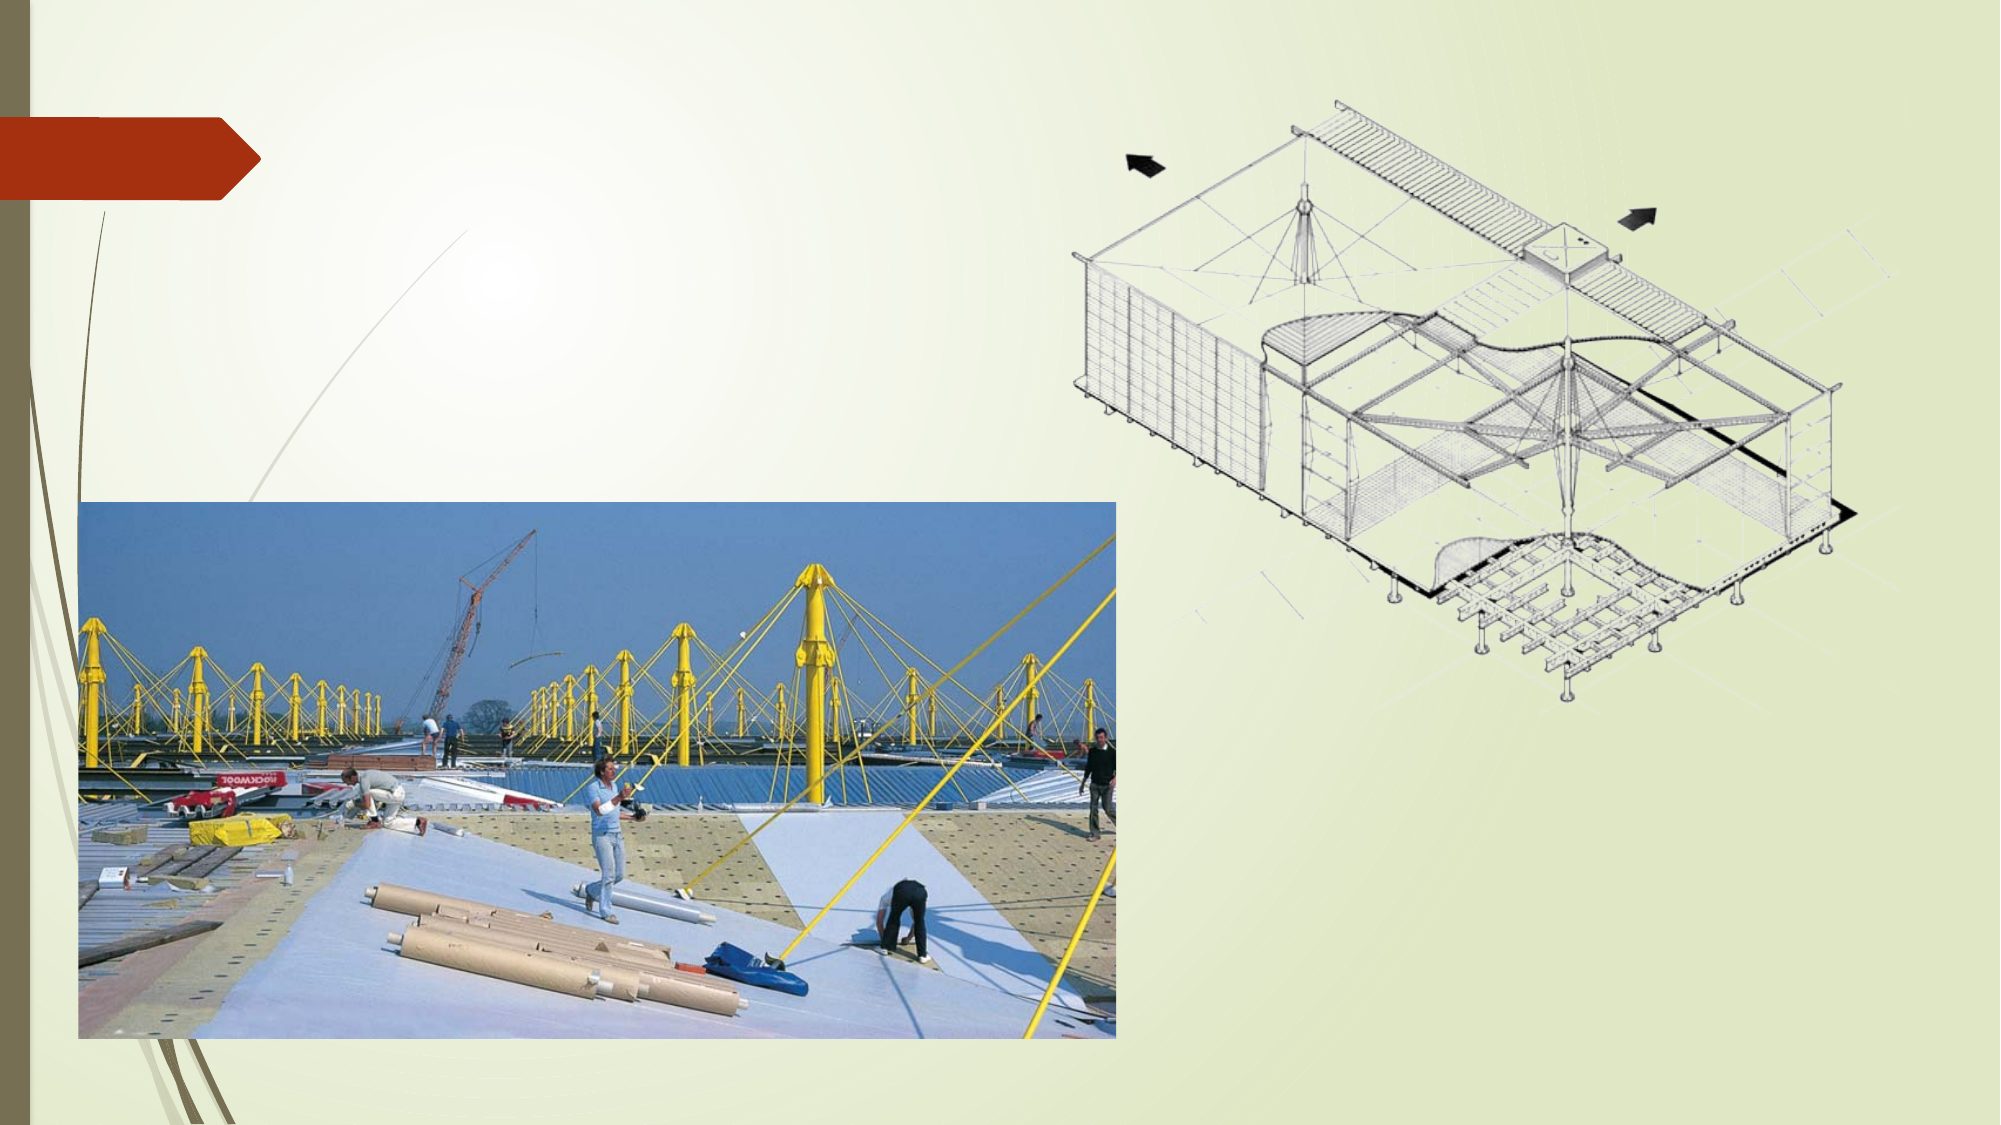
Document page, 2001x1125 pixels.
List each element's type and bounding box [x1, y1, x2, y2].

picture [78, 85, 1942, 1040]
